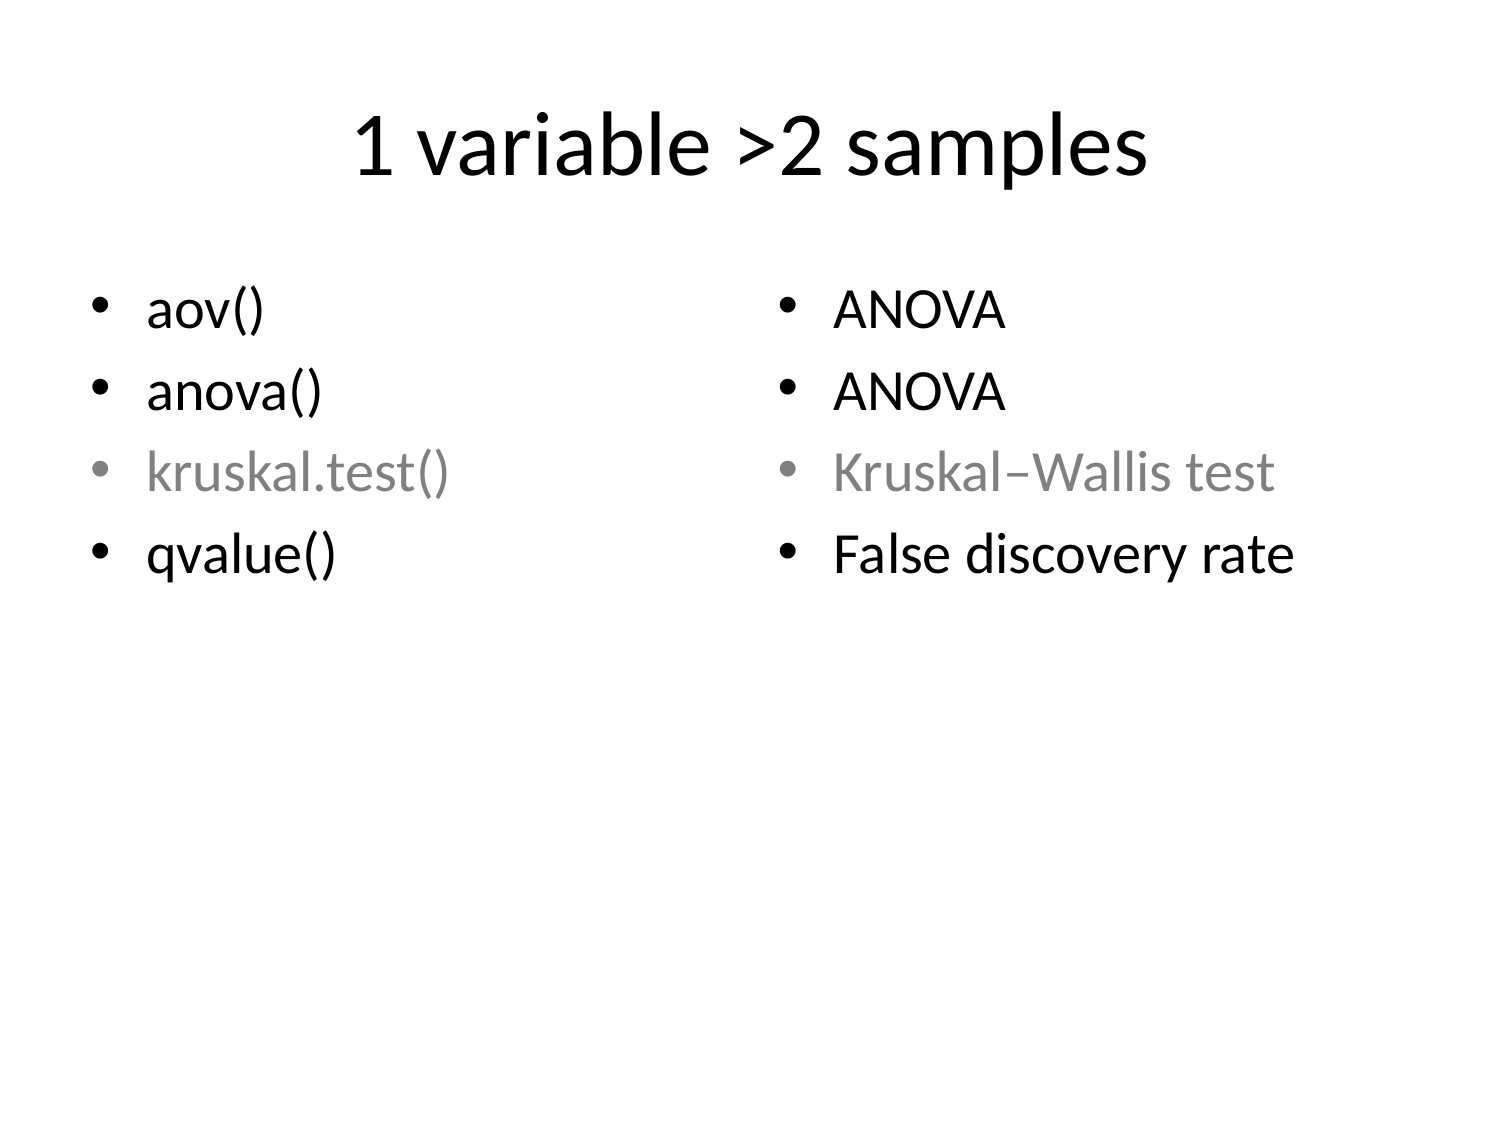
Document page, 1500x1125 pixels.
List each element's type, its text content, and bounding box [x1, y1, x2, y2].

title 1 variable >2 samples [75, 45, 1425, 233]
list aov() anova() kruskal.test() qvalue() [75, 262, 738, 1005]
list ANOVA ANOVA Kruskal–Wallis test False discovery rate [762, 262, 1425, 1005]
